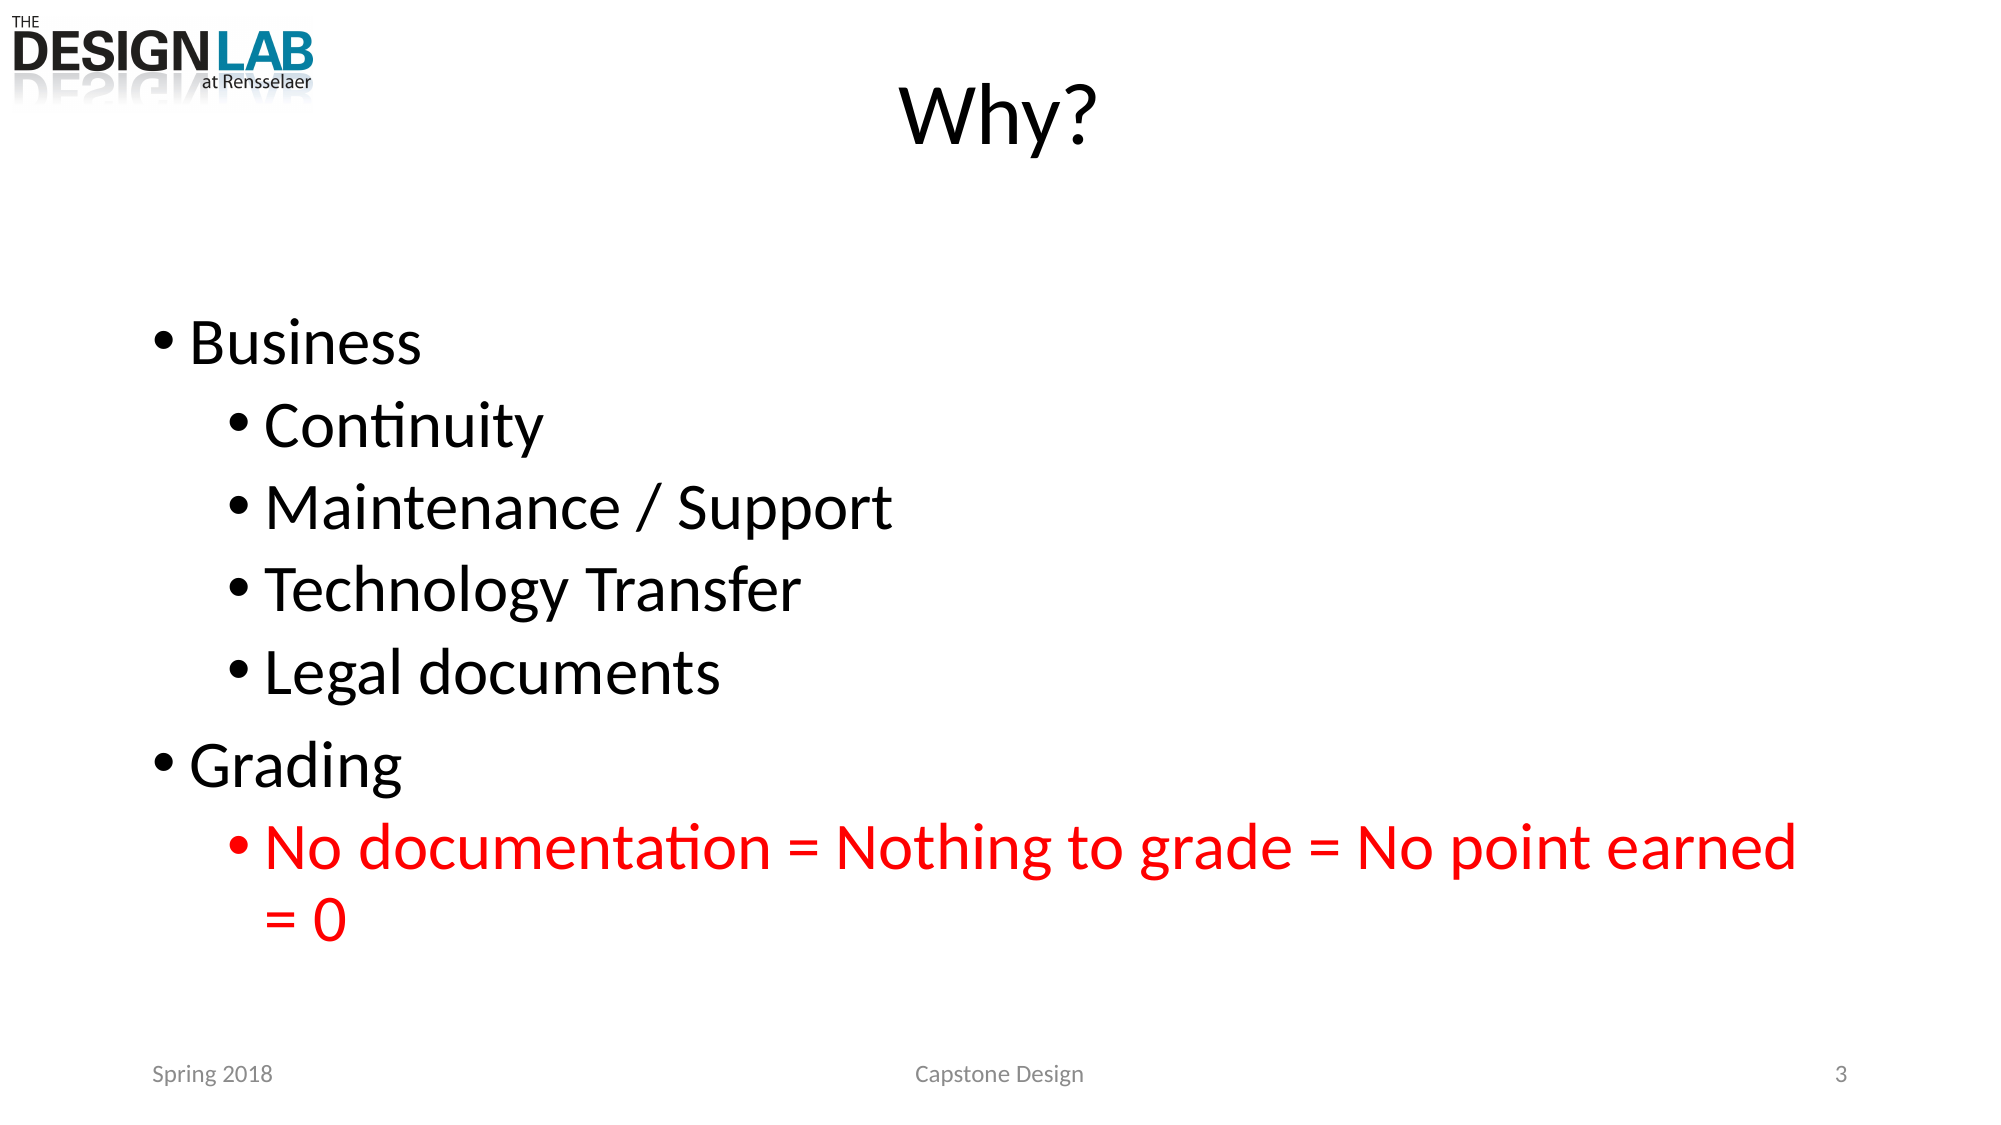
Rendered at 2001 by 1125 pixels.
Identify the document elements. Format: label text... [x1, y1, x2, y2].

picture [12, 16, 313, 113]
picture [259, 42, 268, 55]
slide_number Spring 2018 [137, 1042, 588, 1103]
title Why? [137, 59, 1863, 278]
picture [291, 38, 303, 47]
list Business Continuity Maintenance / Support Technology Transfer Legal documents Grading No documentation = Nothing to grade = No point earned = 0 [137, 299, 1863, 1014]
picture [291, 54, 304, 59]
footer Capstone Design [662, 1042, 1338, 1103]
slide_number 3 [1412, 1042, 1863, 1103]
